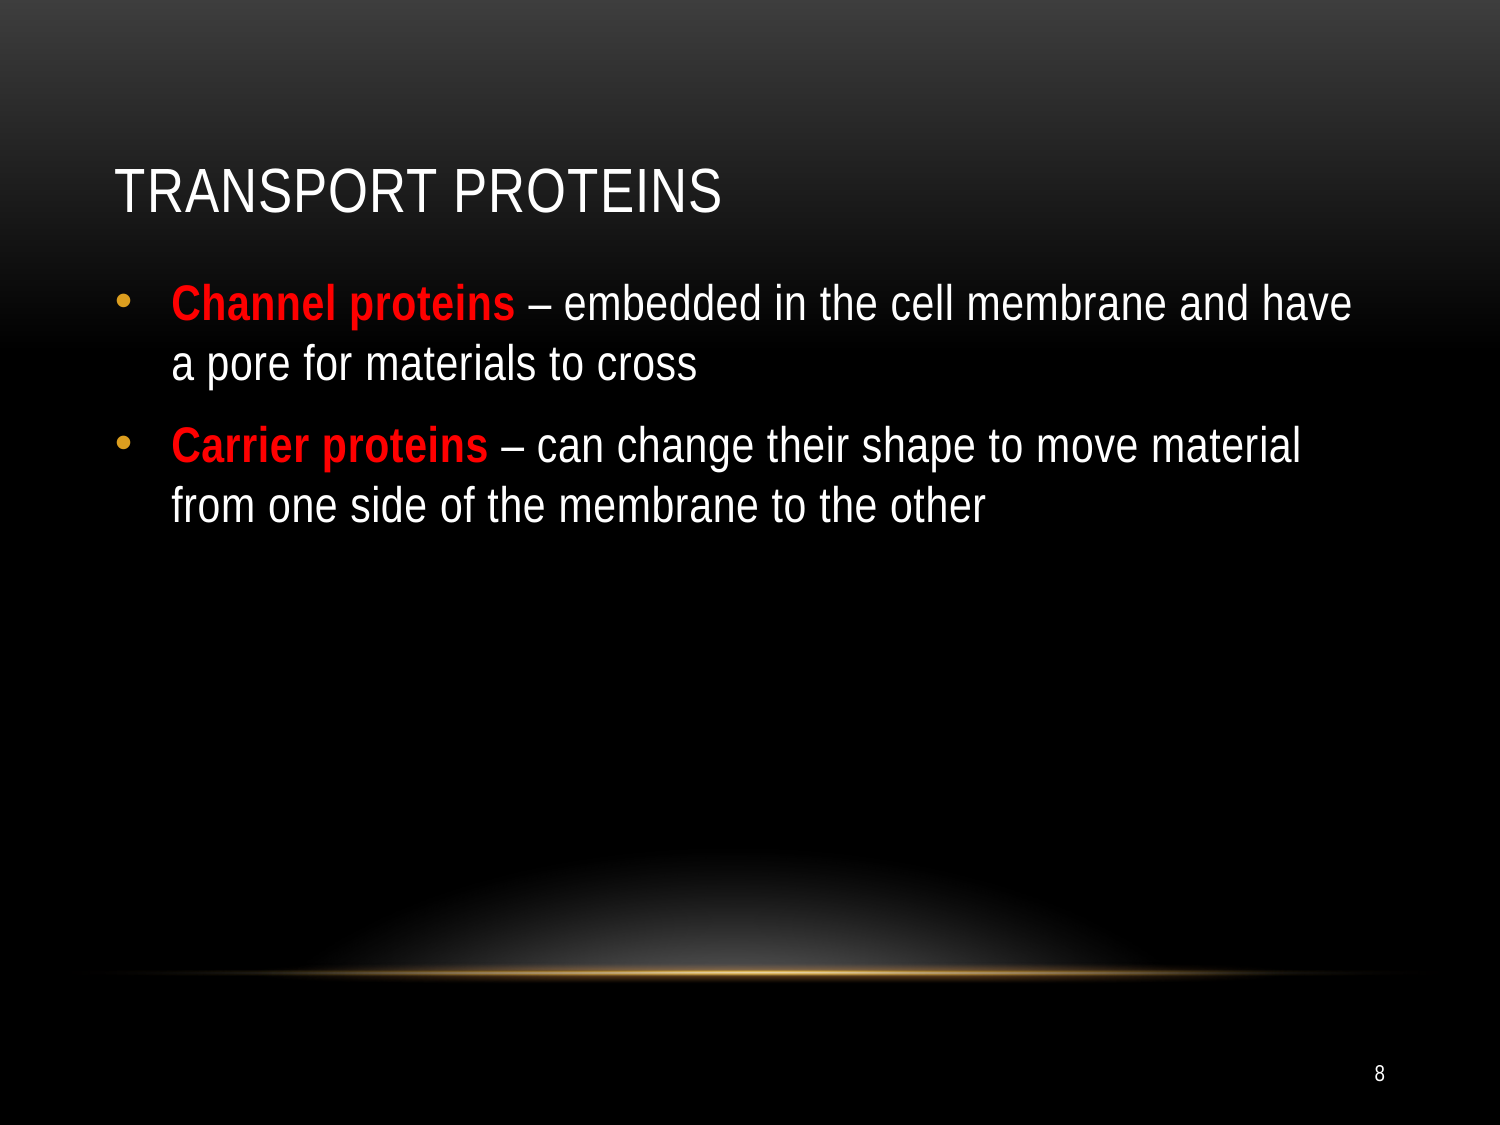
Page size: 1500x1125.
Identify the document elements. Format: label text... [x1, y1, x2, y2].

slide_number 8 [1237, 1042, 1400, 1103]
list Channel proteins – embedded in the cell membrane and have a pore for materials to cross Carrier proteins – can change their shape to move material from one side of the membrane to the other [99, 262, 1400, 938]
picture [0, 0, 1500, 1125]
title Transport Proteins [99, 45, 1400, 233]
